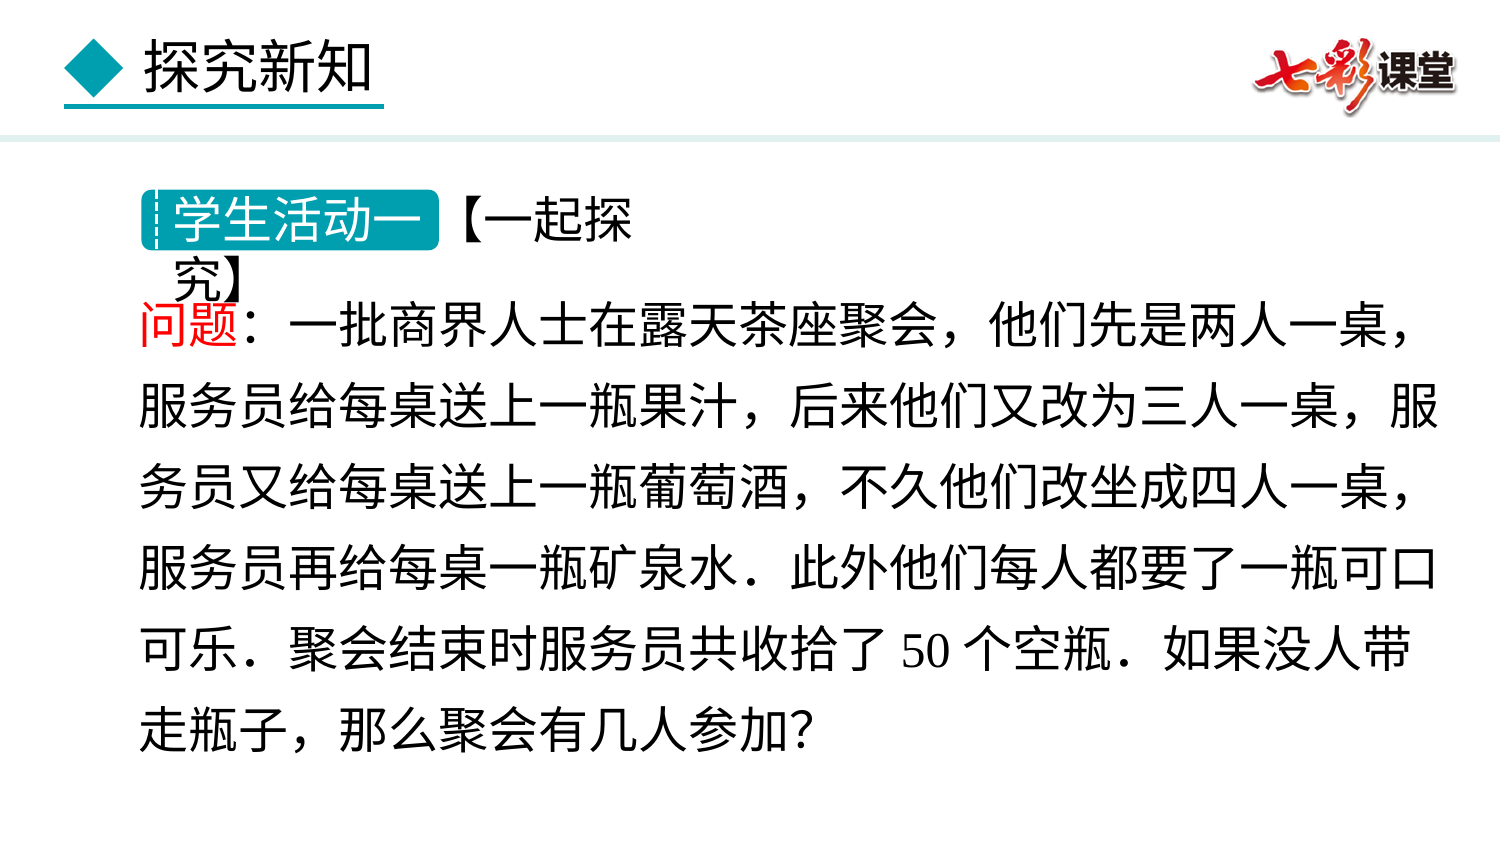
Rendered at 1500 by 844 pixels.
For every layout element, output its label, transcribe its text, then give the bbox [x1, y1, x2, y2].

text_box 问题：一批商界人士在露天茶座聚会，他们先是两人一桌，服务员给每桌送上一瓶果汁，后来他们又改为三人一桌，服务员又给每桌送上一瓶葡萄酒，不久他们改坐成四人一桌，服务员再给每桌一瓶矿泉水．此外他们每人都要了一瓶可口可乐．聚会结束时服务员共收拾了50个空瓶．如果没人带走瓶子，那么聚会有几人参加？ [123, 264, 1473, 766]
picture [1249, 32, 1461, 118]
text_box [141, 180, 744, 257]
